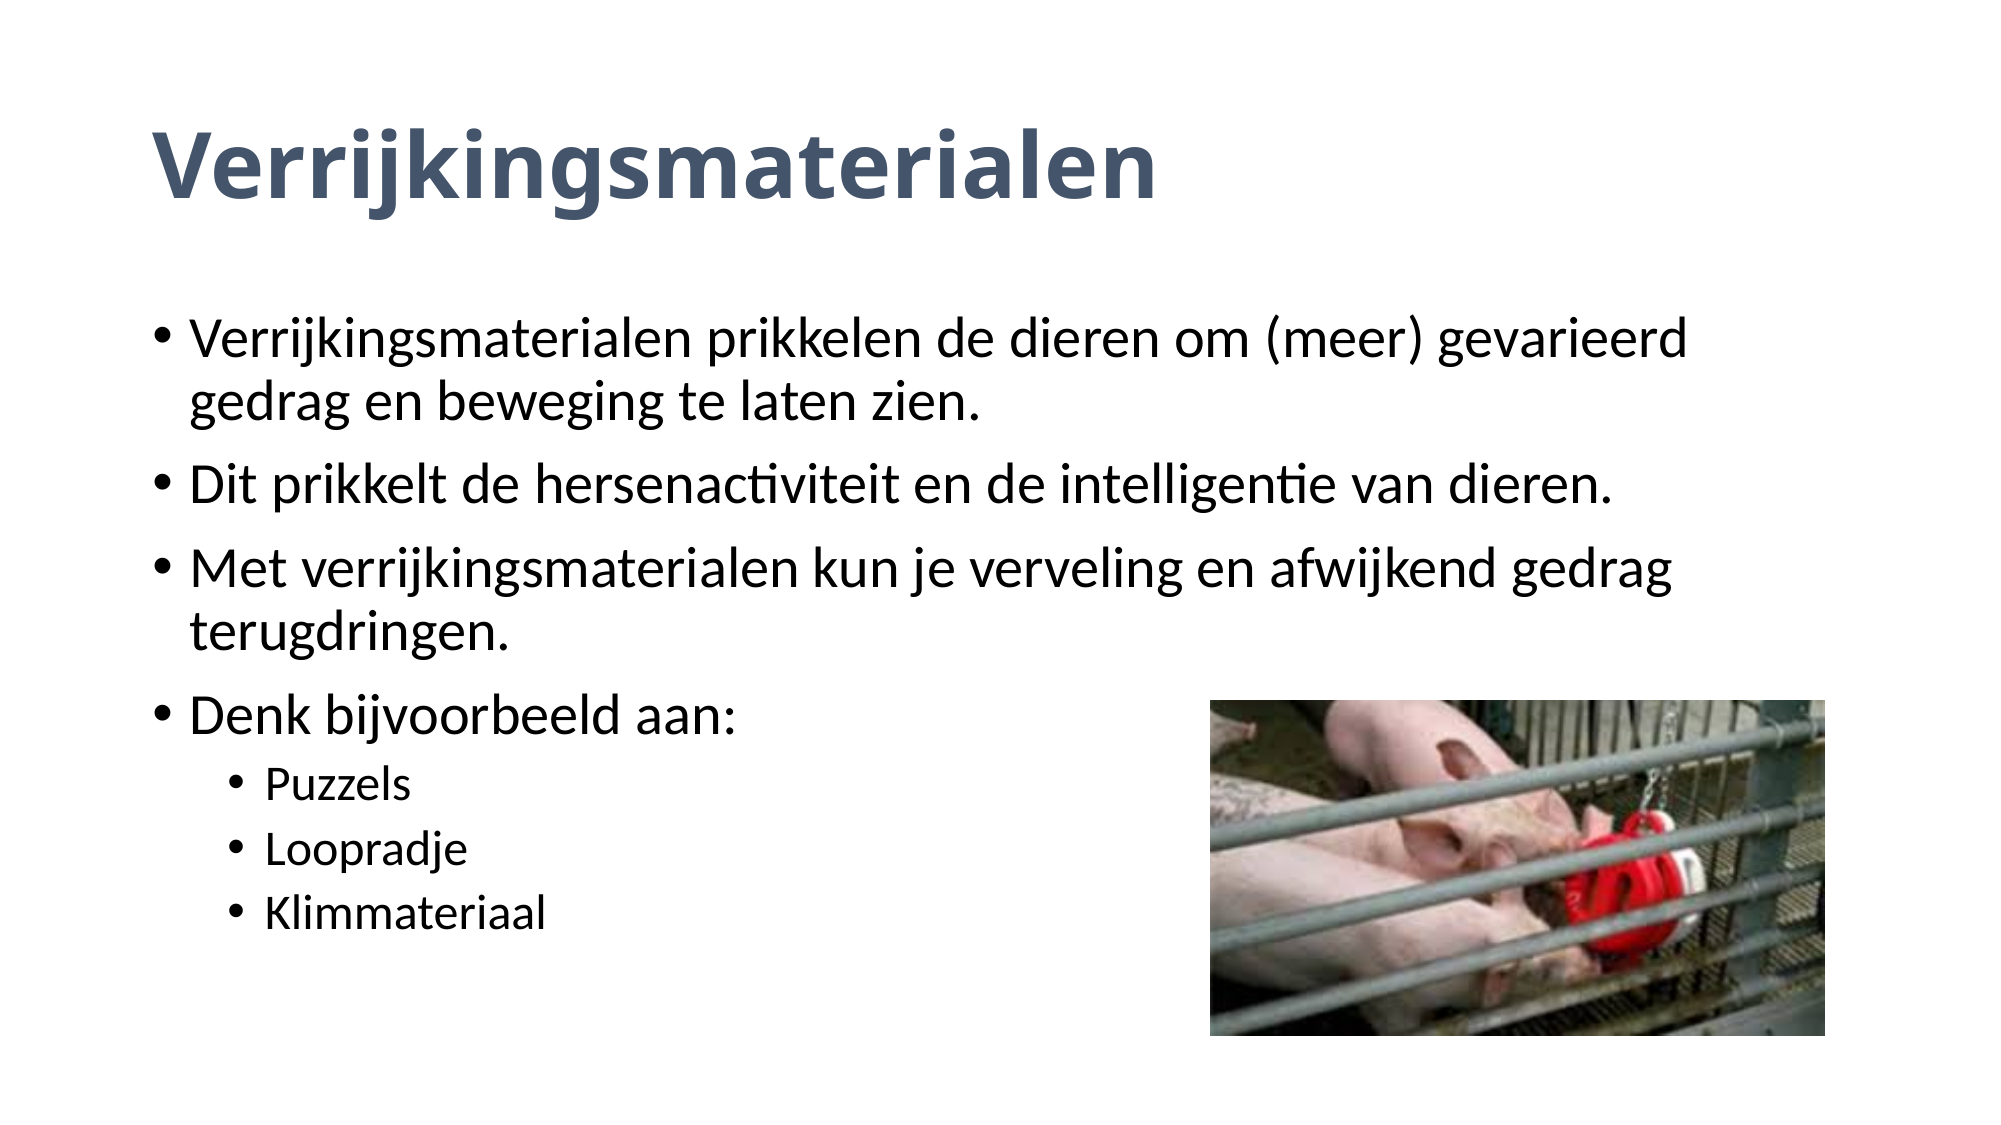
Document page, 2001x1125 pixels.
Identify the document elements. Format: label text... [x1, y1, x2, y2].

title Verrijkingsmaterialen [137, 59, 1863, 278]
list Verrijkingsmaterialen prikkelen de dieren om (meer) gevarieerd gedrag en beweging te laten zien. Dit prikkelt de hersenactiviteit en de intelligentie van dieren. Met verrijkingsmaterialen kun je verveling en afwijkend gedrag terugdringen. Denk bijvoorbeeld aan: Puzzels Loopradje Klimmateriaal [137, 299, 1863, 1014]
picture [1210, 700, 1825, 1036]
